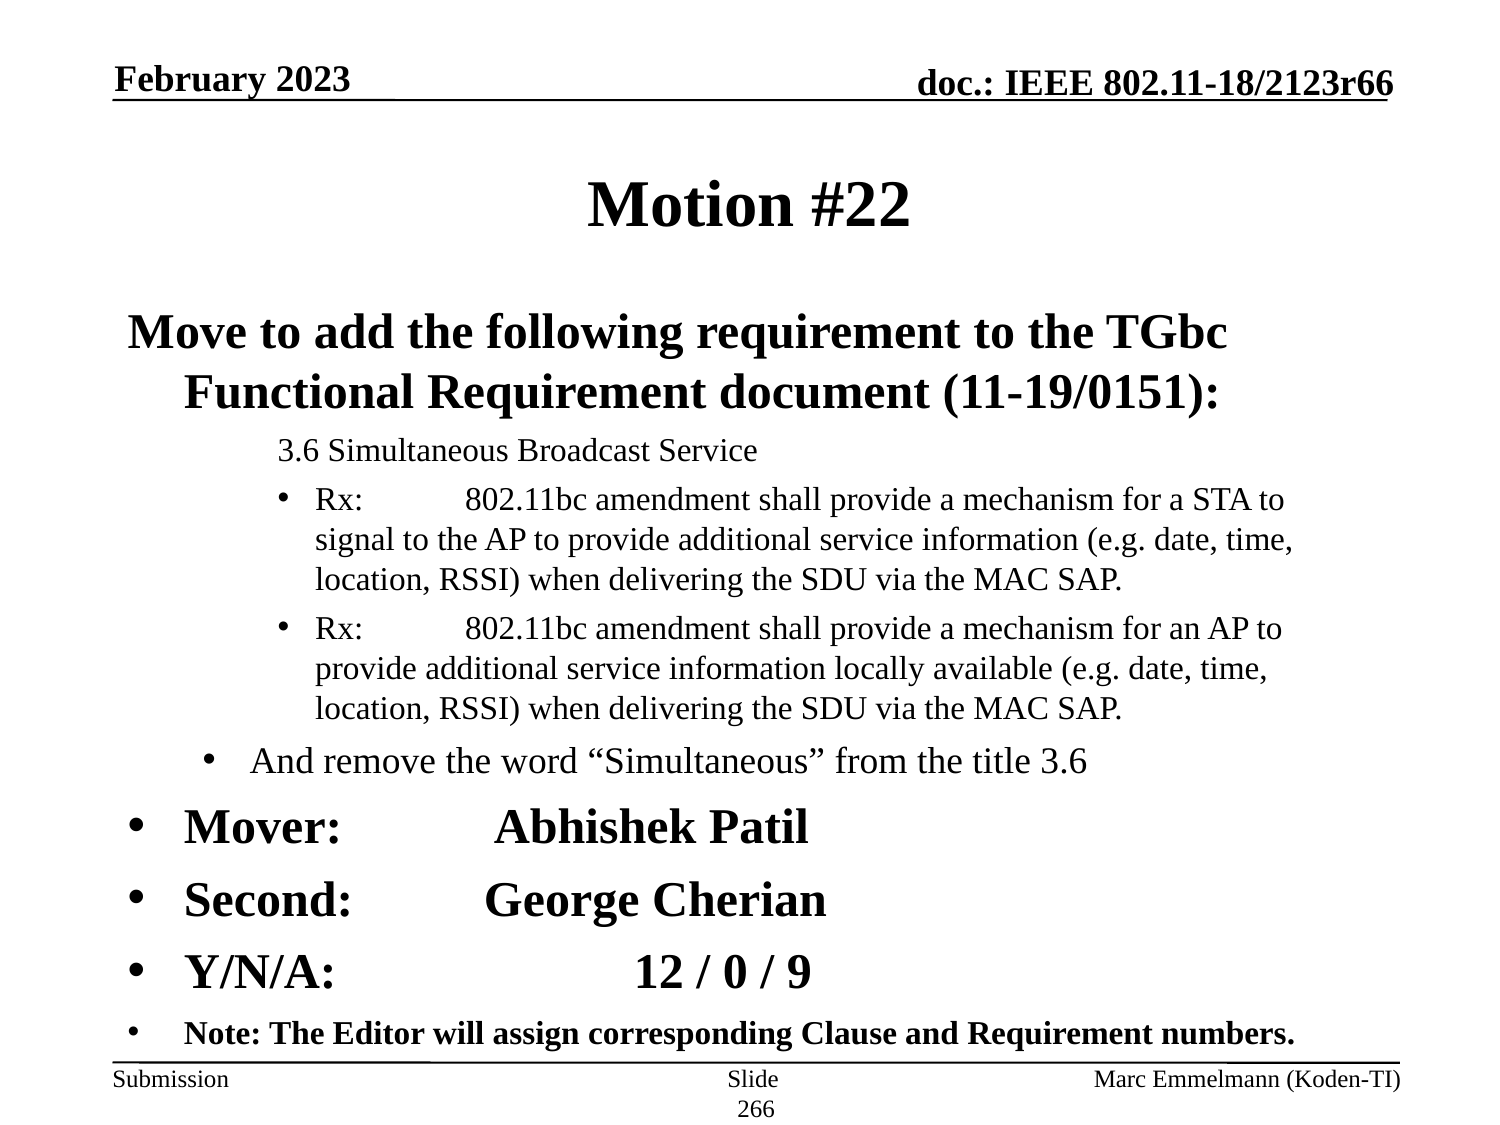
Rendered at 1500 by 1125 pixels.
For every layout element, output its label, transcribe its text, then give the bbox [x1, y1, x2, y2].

list Move to add the following requirement to the TGbc Functional Requirement document (11-19/0151): 3.6 Simultaneous Broadcast Service Rx: 802.11bc amendment shall provide a mechanism for a STA to signal to the AP to provide additional service information (e.g. date, time, location, RSSI) when delivering the SDU via the MAC SAP. Rx: 802.11bc amendment shall provide a mechanism for an AP to provide additional service information locally available (e.g. date, time, location, RSSI) when delivering the SDU via the MAC SAP. And remove the word “Simultaneous” from the title 3.6 Mover: Abhishek Patil Second: George Cherian Y/N/A: 12 / 0 / 9 Note: The Editor will assign corresponding Clause and Requirement numbers. [112, 290, 1388, 966]
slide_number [114, 54, 423, 100]
footer Marc Emmelmann (Koden-TI) [878, 1061, 1402, 1093]
title Motion #22 [112, 112, 1388, 288]
slide_number Slide 266 [712, 1061, 800, 1123]
